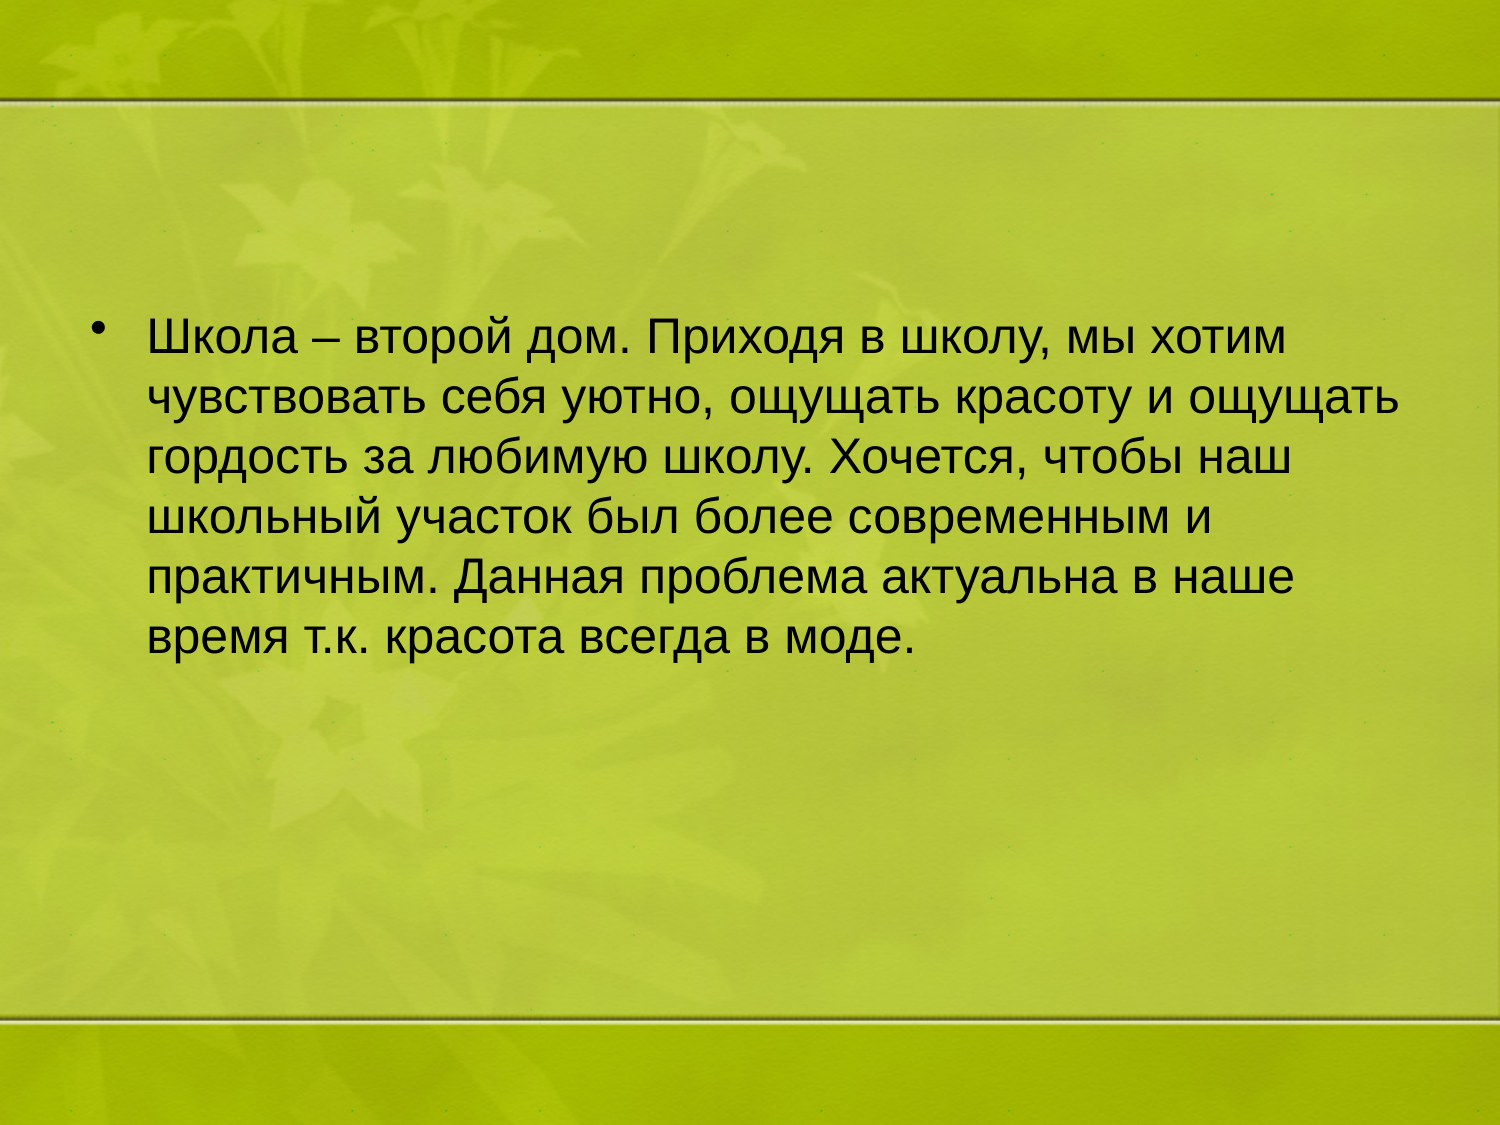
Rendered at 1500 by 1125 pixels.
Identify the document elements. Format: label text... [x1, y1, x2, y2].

list Школа – второй дом. Приходя в школу, мы хотим чувствовать себя уютно, ощущать красоту и ощущать гордость за любимую школу. Хочется, чтобы наш школьный участок был более современным и практичным. Данная проблема актуальна в наше время т.к. красота всегда в моде. [74, 295, 1426, 1039]
picture [0, 0, 1500, 1125]
